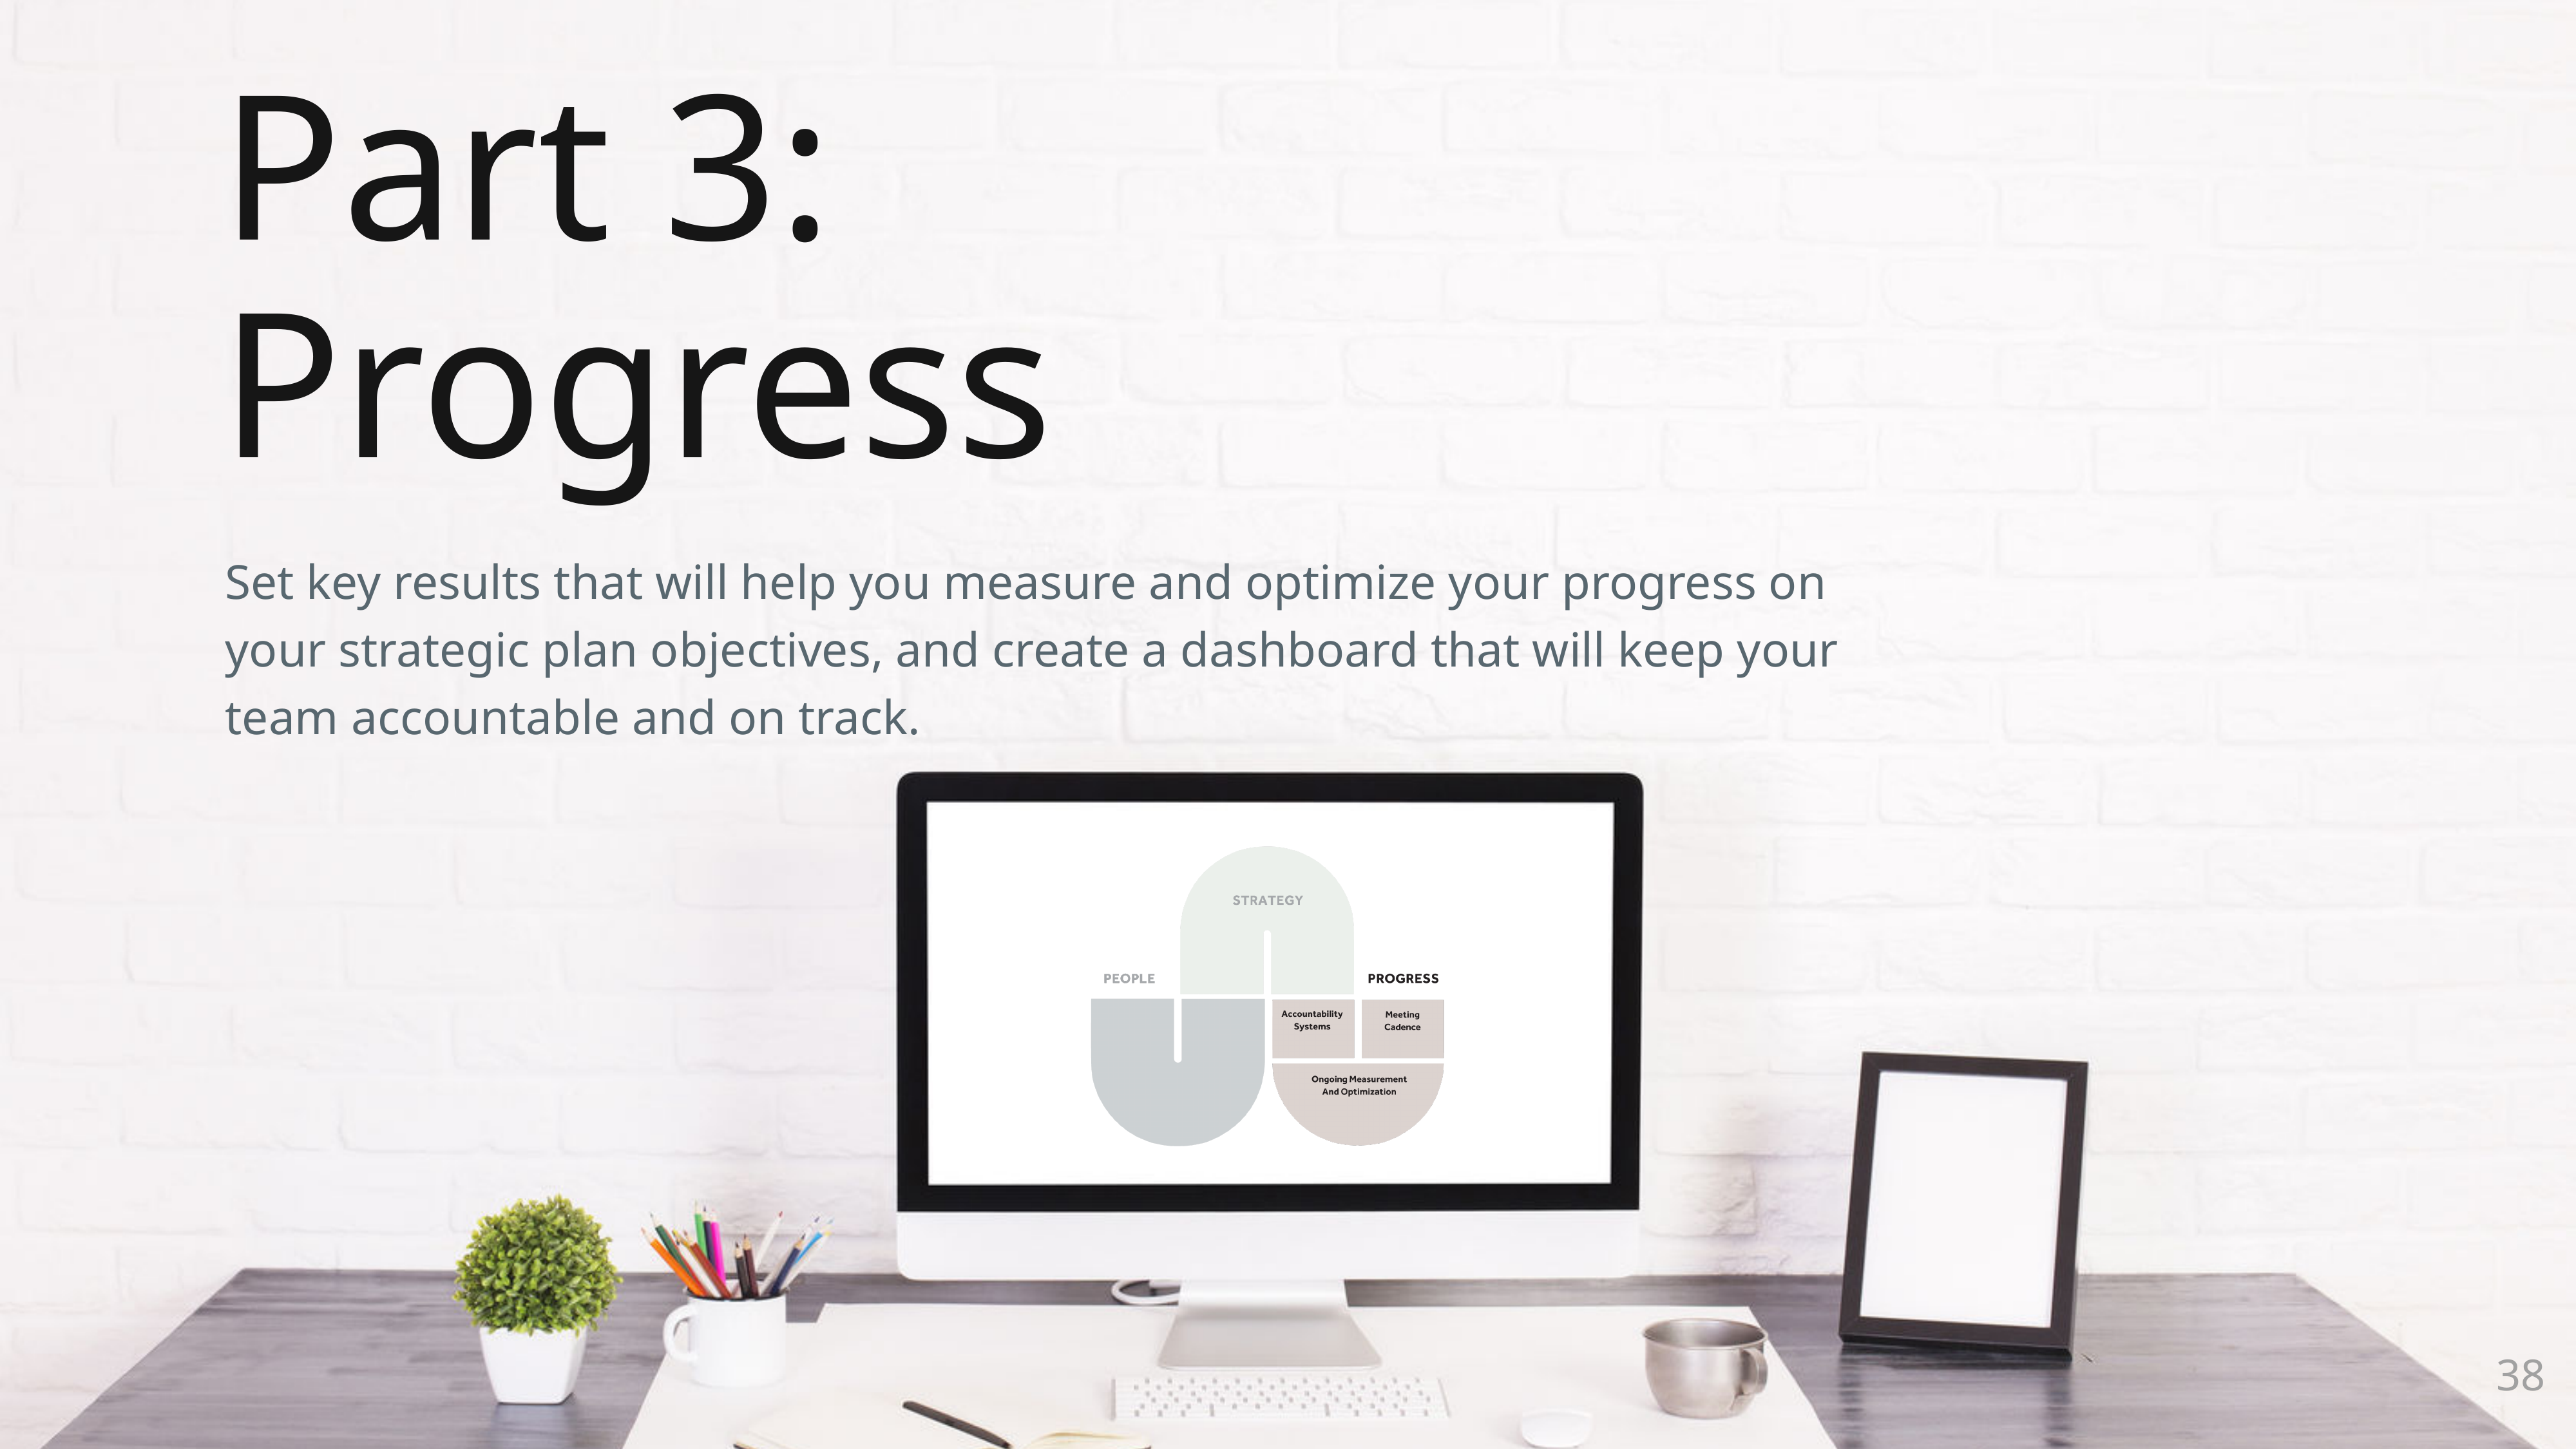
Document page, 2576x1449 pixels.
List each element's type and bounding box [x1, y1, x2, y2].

text_box [215, 61, 2254, 672]
picture [0, 0, 2576, 1449]
